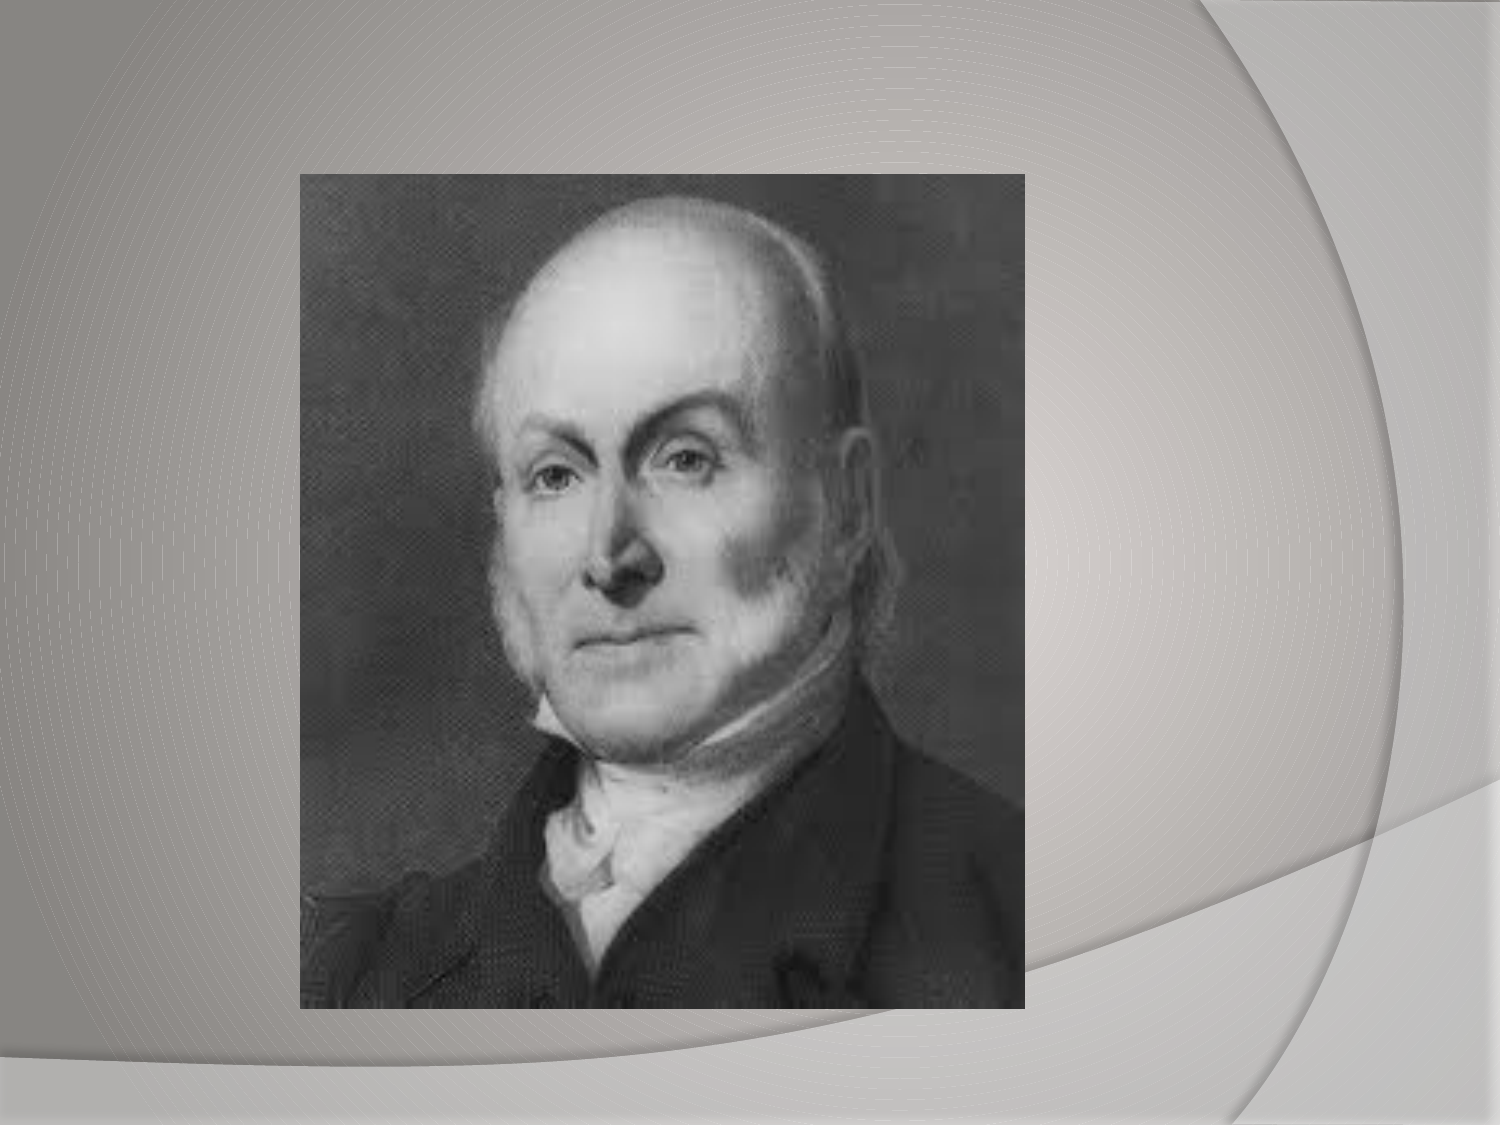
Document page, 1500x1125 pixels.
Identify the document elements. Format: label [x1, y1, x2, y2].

list [299, 174, 1026, 1010]
